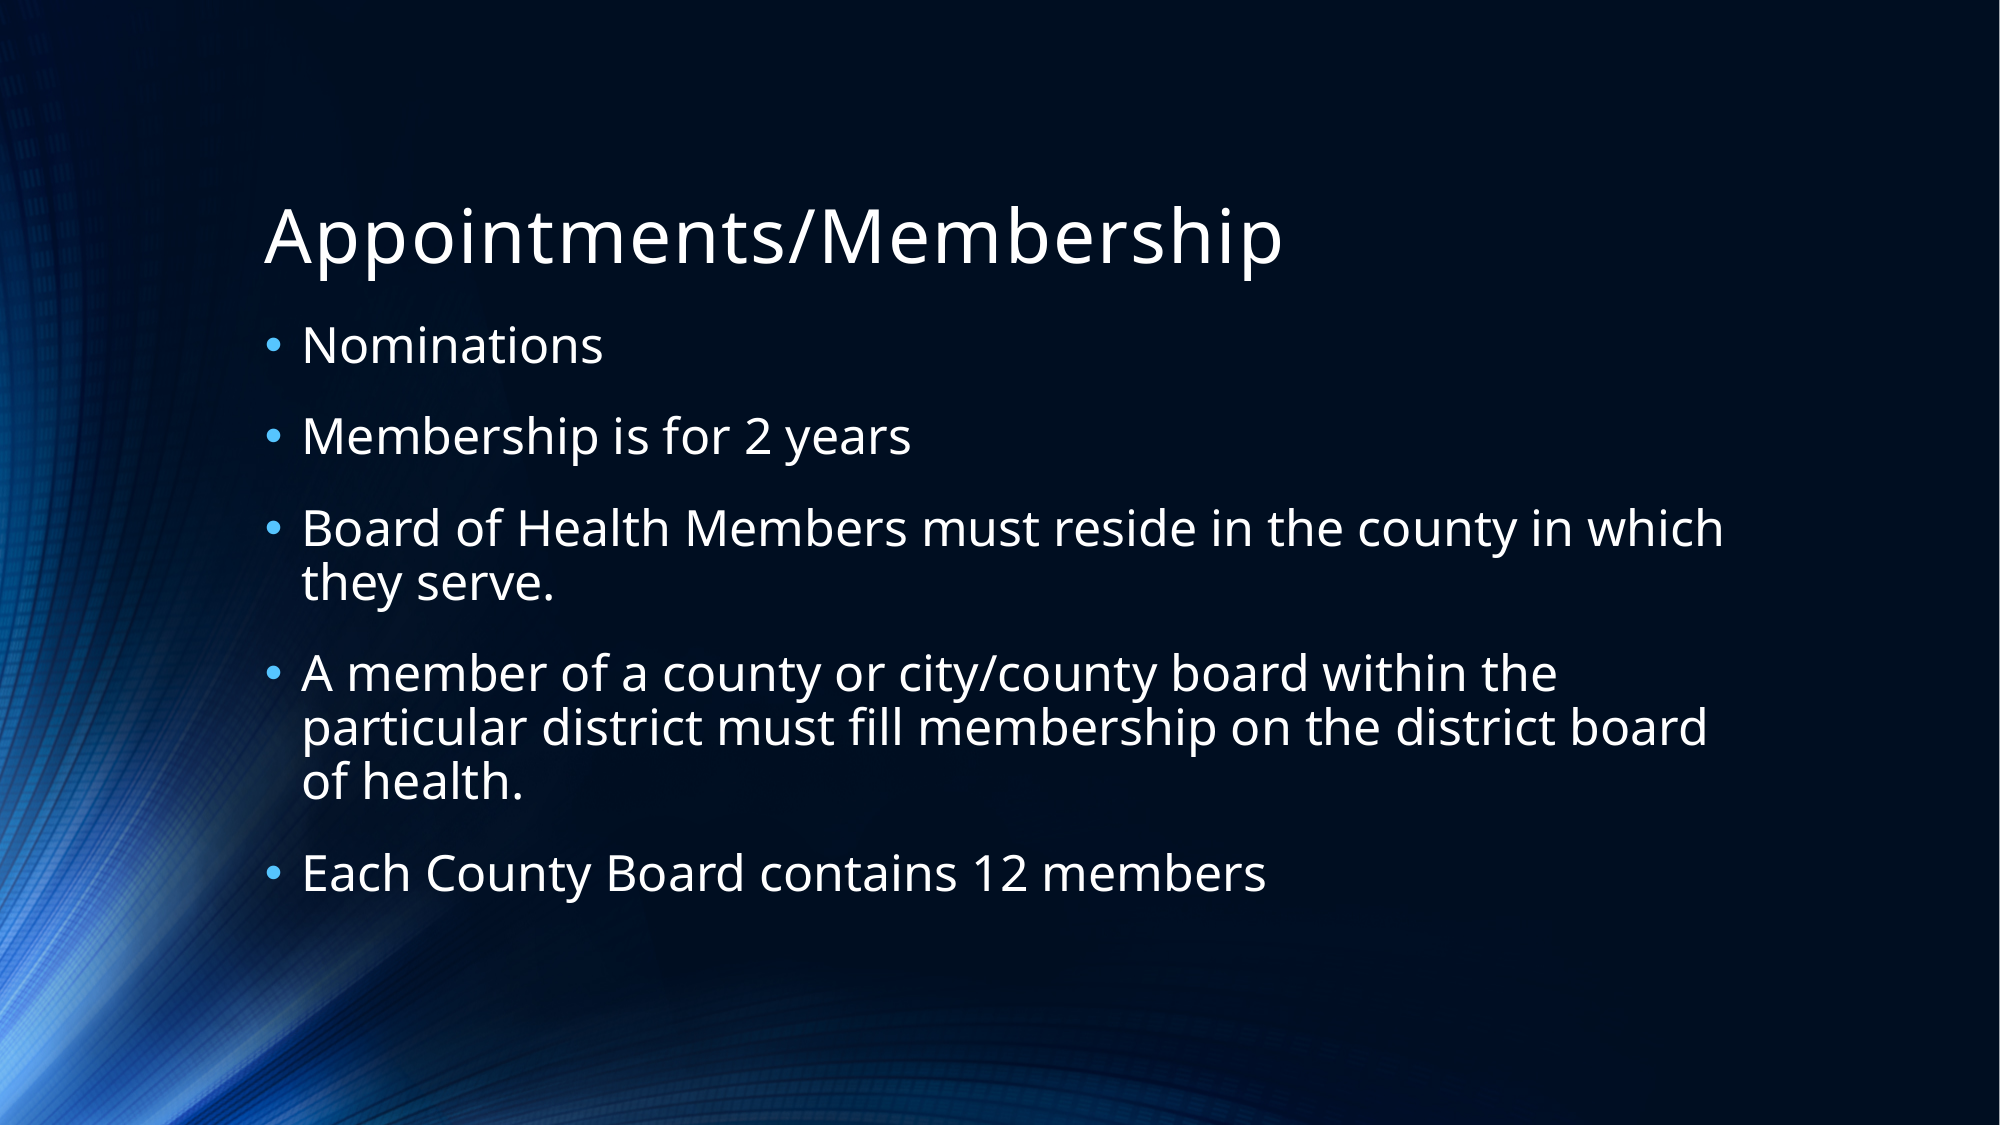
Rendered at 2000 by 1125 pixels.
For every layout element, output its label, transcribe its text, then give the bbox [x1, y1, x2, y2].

title Appointments/Membership [249, 62, 1750, 288]
list Nominations Membership is for 2 years Board of Health Members must reside in the county in which they serve. A member of a county or city/county board within the particular district must fill membership on the district board of health. Each County Board contains 12 members [249, 312, 1749, 988]
picture [0, 0, 2000, 1125]
